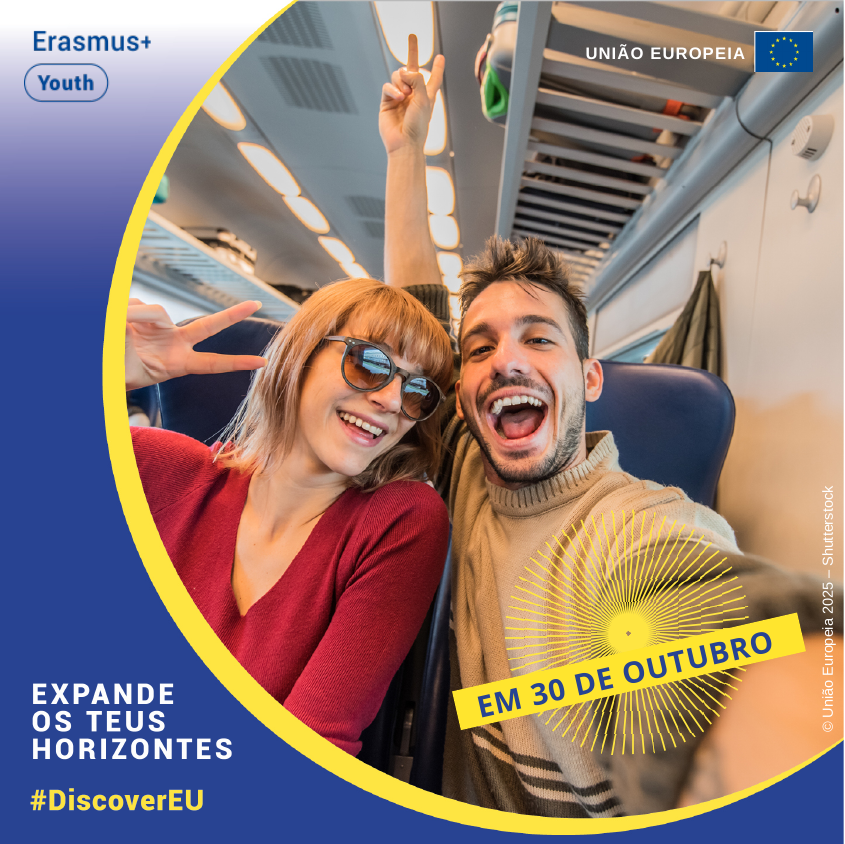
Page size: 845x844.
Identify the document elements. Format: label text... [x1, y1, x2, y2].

picture [0, 0, 844, 844]
list em 30 de outubro [452, 612, 806, 731]
